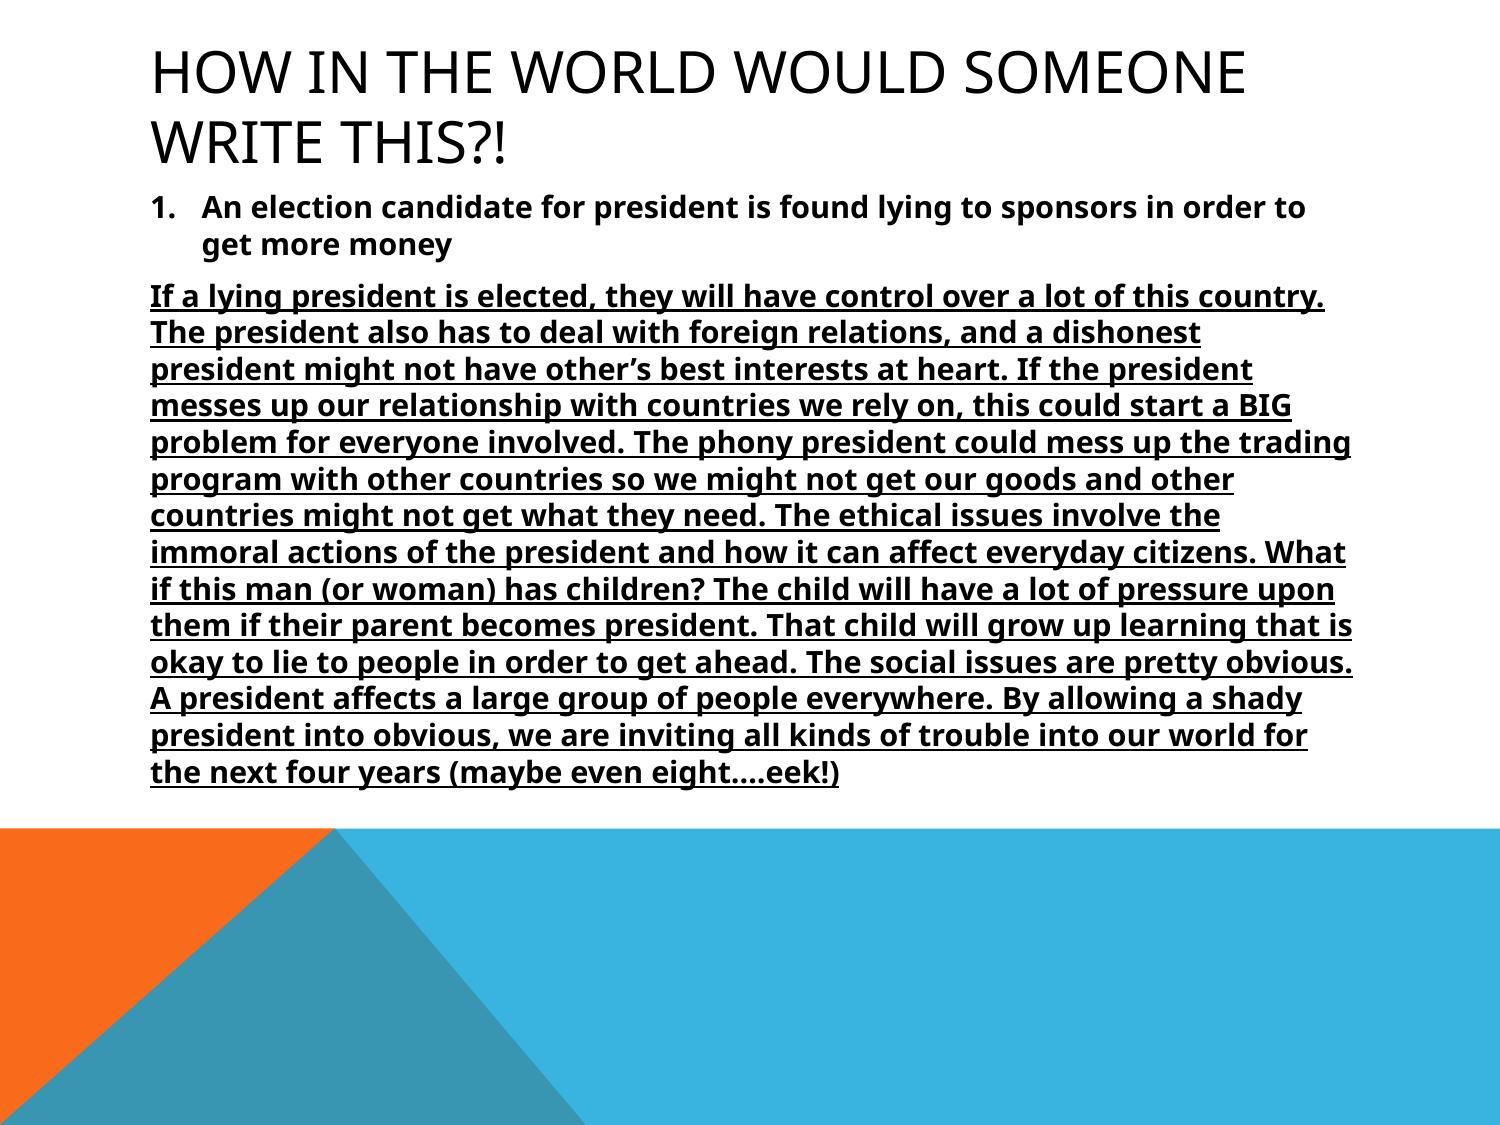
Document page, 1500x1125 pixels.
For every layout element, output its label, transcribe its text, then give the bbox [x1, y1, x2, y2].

title HOW IN THE WORLD WOULD SOMEONE WRITE THIS?! [135, 60, 1369, 150]
list An election candidate for president is found lying to sponsors in order to get more money If a lying president is elected, they will have control over a lot of this country. The president also has to deal with foreign relations, and a dishonest president might not have other’s best interests at heart. If the president messes up our relationship with countries we rely on, this could start a BIG problem for everyone involved. The phony president could mess up the trading program with other countries so we might not get our goods and other countries might not get what they need. The ethical issues involve the immoral actions of the president and how it can affect everyday citizens. What if this man (or woman) has children? The child will have a lot of pressure upon them if their parent becomes president. That child will grow up learning that is okay to lie to people in order to get ahead. The social issues are pretty obvious. A president affects a large group of people everywhere. By allowing a shady president into obvious, we are inviting all kinds of trouble into our world for the next four years (maybe even eight….eek!) [135, 180, 1369, 813]
